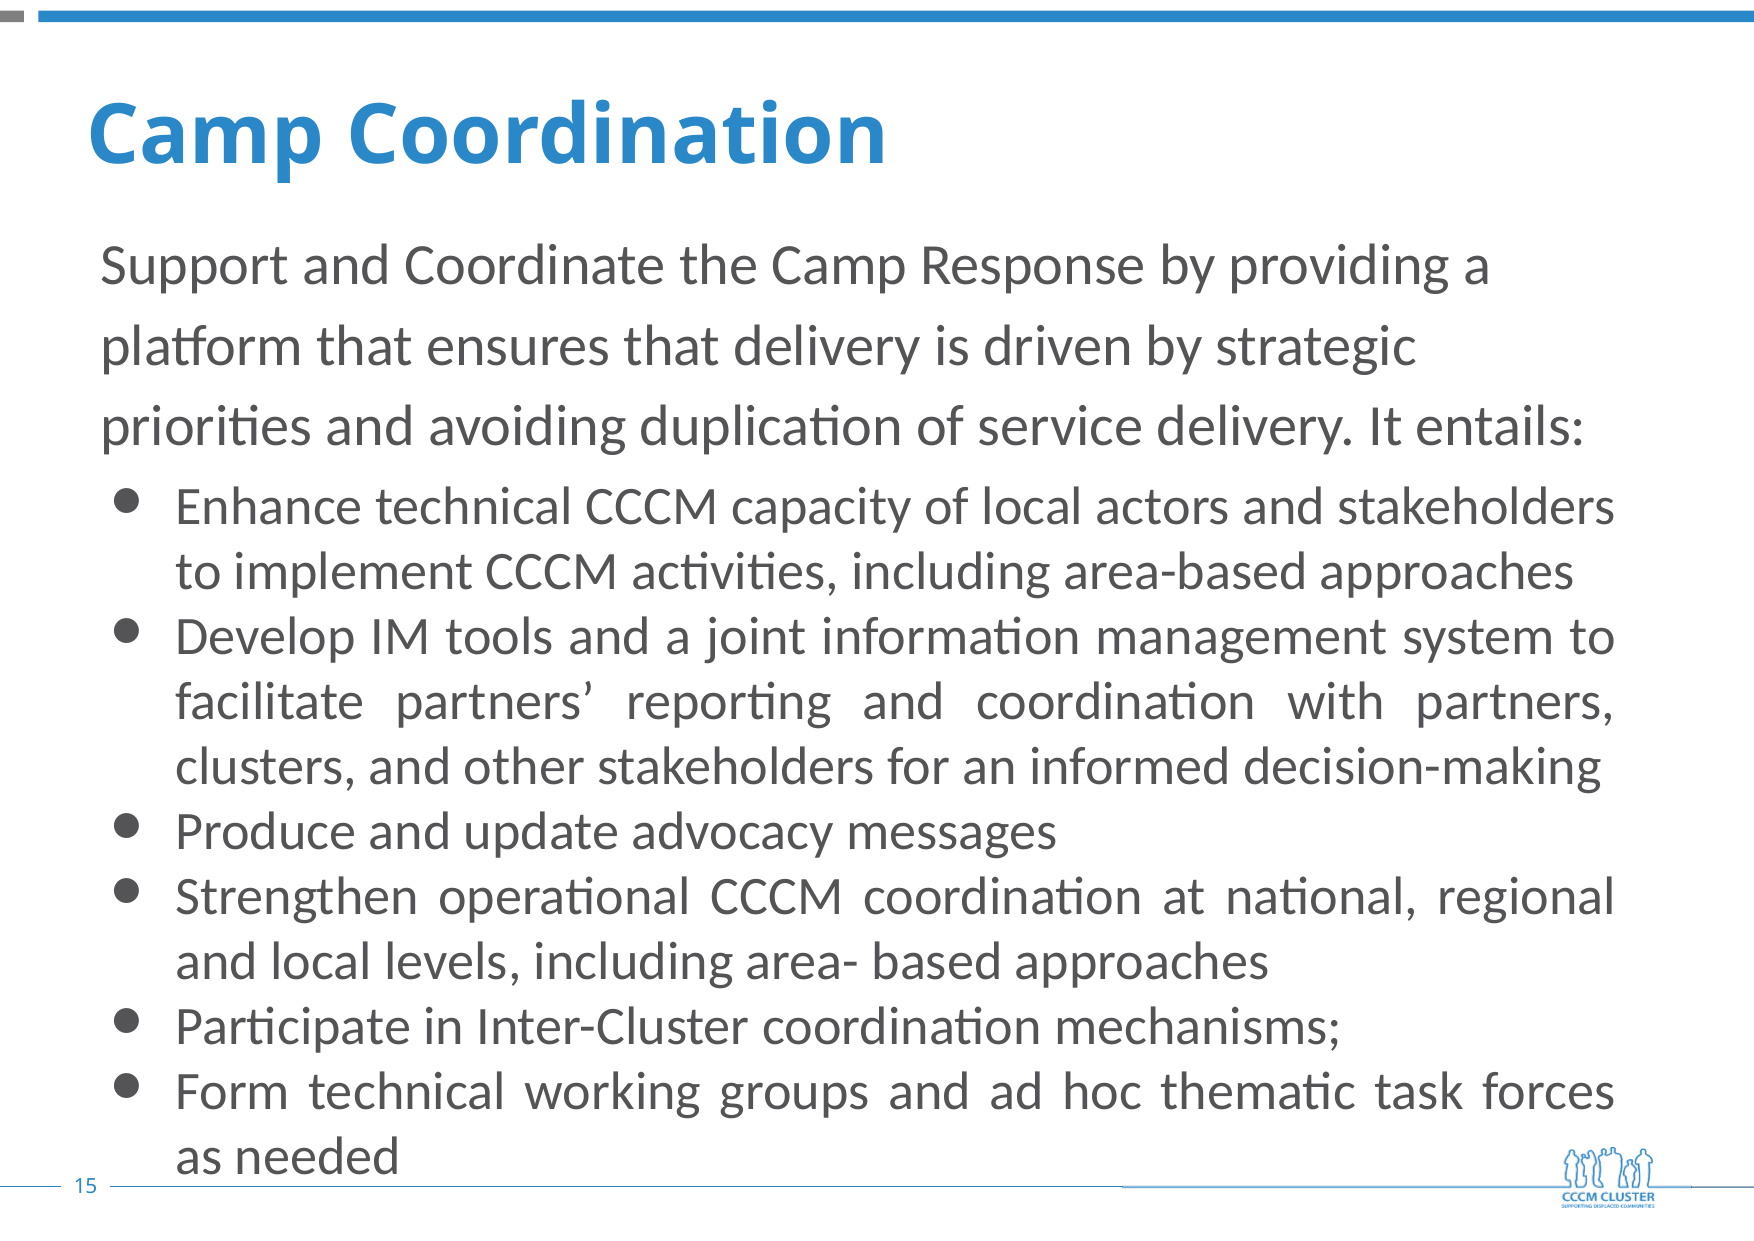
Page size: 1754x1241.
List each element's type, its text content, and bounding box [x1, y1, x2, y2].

list Support and Coordinate the Camp Response by providing a platform that ensures that delivery is driven by strategic priorities and avoiding duplication of service delivery. It entails: Enhance technical CCCM capacity of local actors and stakeholders to implement CCCM activities, including area-based approaches Develop IM tools and a joint information management system to facilitate partners’ reporting and coordination with partners, clusters, and other stakeholders for an informed decision-making Produce and update advocacy messages Strengthen operational CCCM coordination at national, regional and local levels, including area- based approaches Participate in Inter-Cluster coordination mechanisms; Form technical working groups and ad hoc thematic task forces as needed [85, 208, 1633, 1076]
title Camp Coordination [71, 73, 1728, 195]
picture [0, 1147, 1754, 1209]
